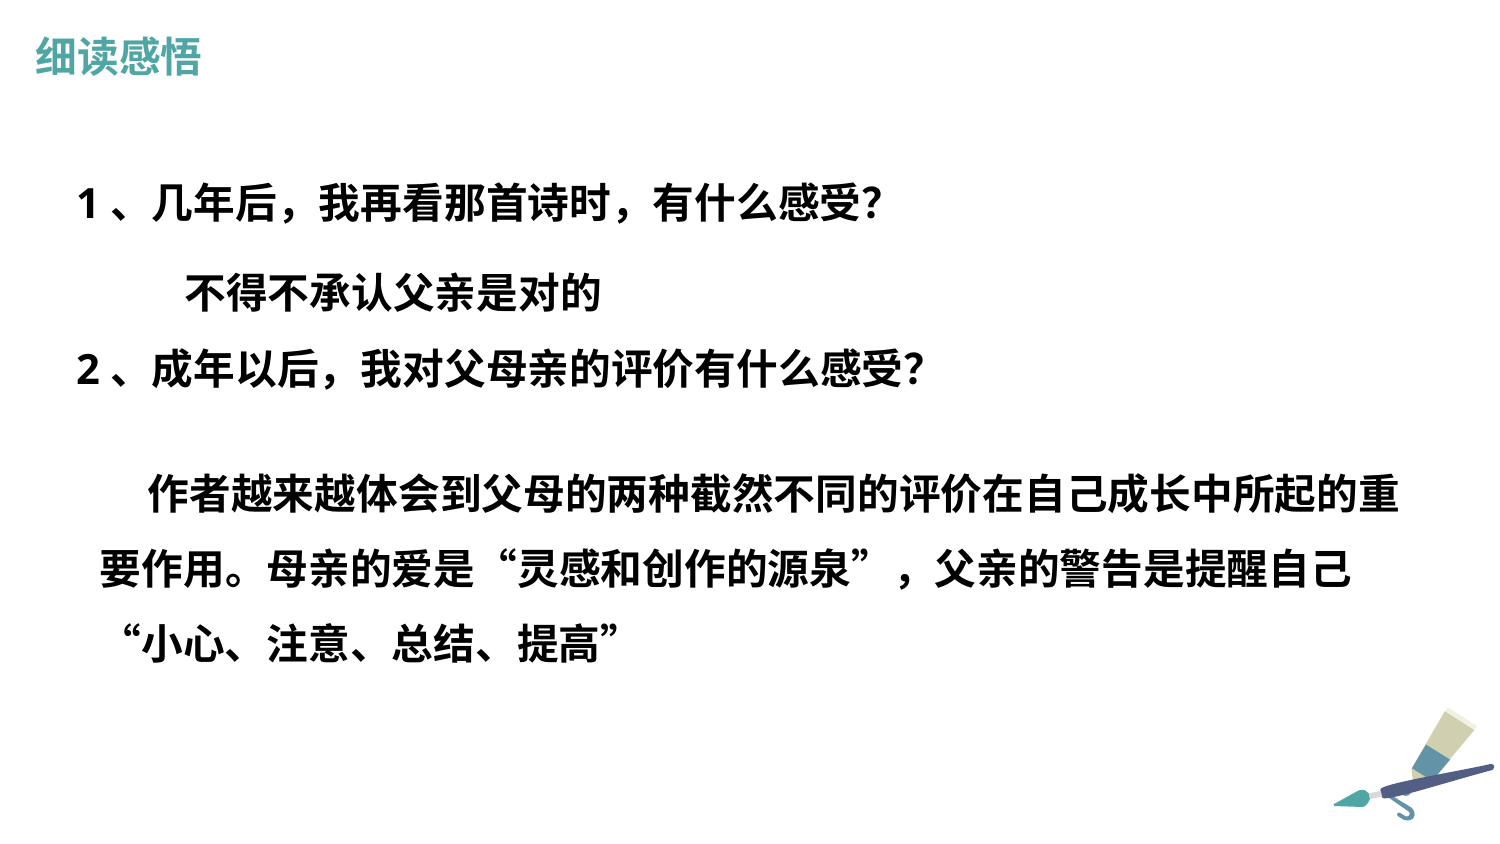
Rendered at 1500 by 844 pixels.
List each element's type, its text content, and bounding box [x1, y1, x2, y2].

text_box 1、几年后，我再看那首诗时，有什么感受？ [65, 171, 1500, 233]
text_box 作者越来越体会到父母的两种截然不同的评价在自己成长中所起的重要作用。母亲的爱是“灵感和创作的源泉”，父亲的警告是提醒自己“小心、注意、总结、提高” [88, 437, 1424, 674]
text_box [1358, 708, 1481, 844]
text_box 不得不承认父亲是对的 [173, 261, 1239, 323]
text_box 细读感悟 [24, 25, 261, 87]
text_box 2、成年以后，我对父母亲的评价有什么感受？ [65, 337, 1500, 399]
